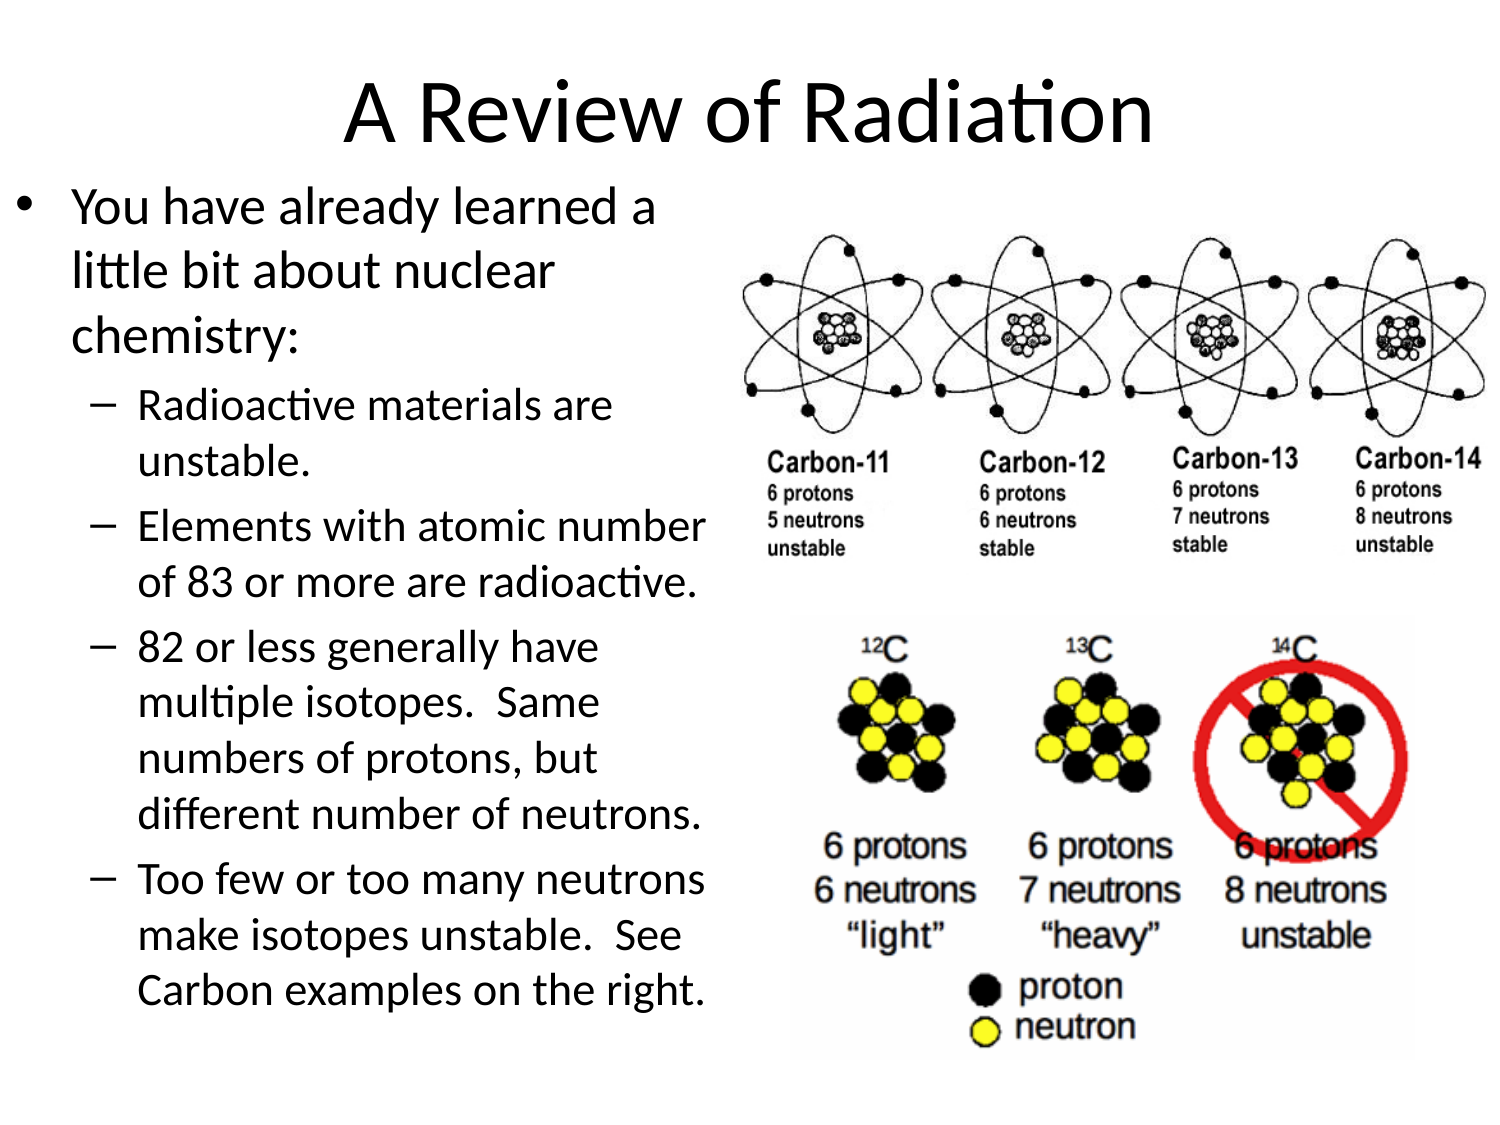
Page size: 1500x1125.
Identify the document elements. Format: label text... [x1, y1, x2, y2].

list You have already learned a little bit about nuclear chemistry: Radioactive materials are unstable. Elements with atomic number of 83 or more are radioactive. 82 or less generally have multiple isotopes. Same numbers of protons, but different number of neutrons. Too few or too many neutrons make isotopes unstable. See Carbon examples on the right. [0, 162, 749, 1113]
picture [720, 224, 1500, 576]
title A Review of Radiation [75, 12, 1425, 200]
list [774, 599, 1432, 1077]
